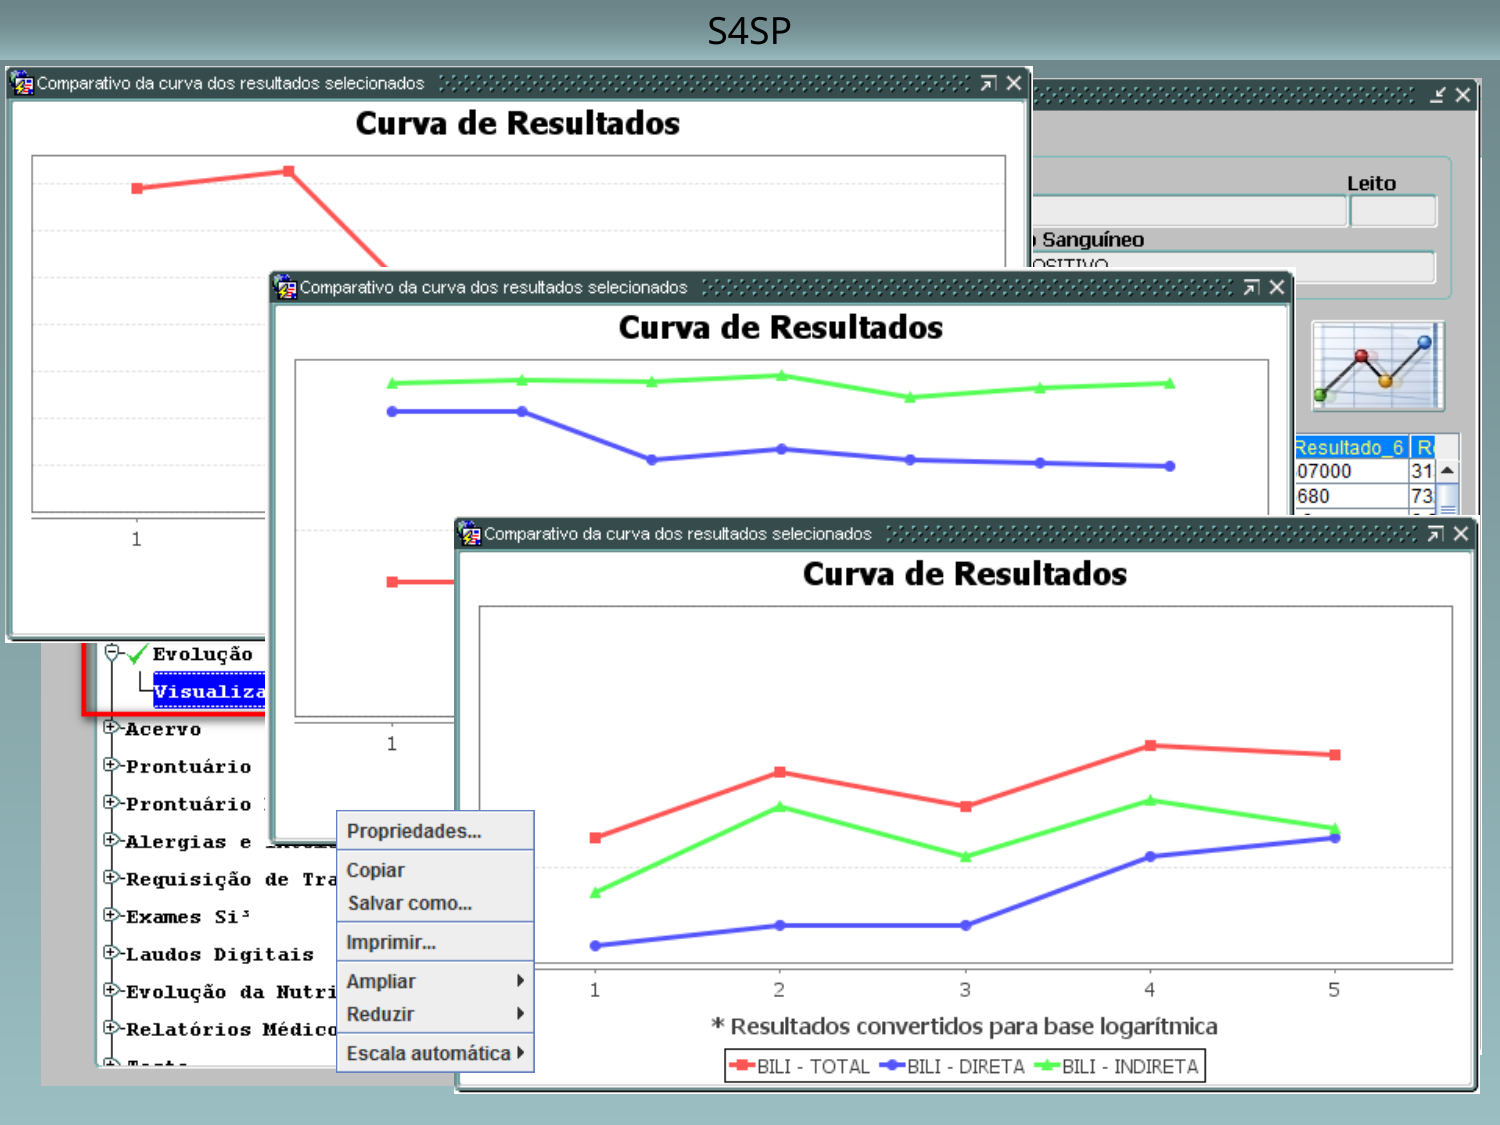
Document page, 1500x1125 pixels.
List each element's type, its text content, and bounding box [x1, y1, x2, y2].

text_box S4SP [0, 0, 1500, 60]
picture [5, 66, 1482, 1094]
